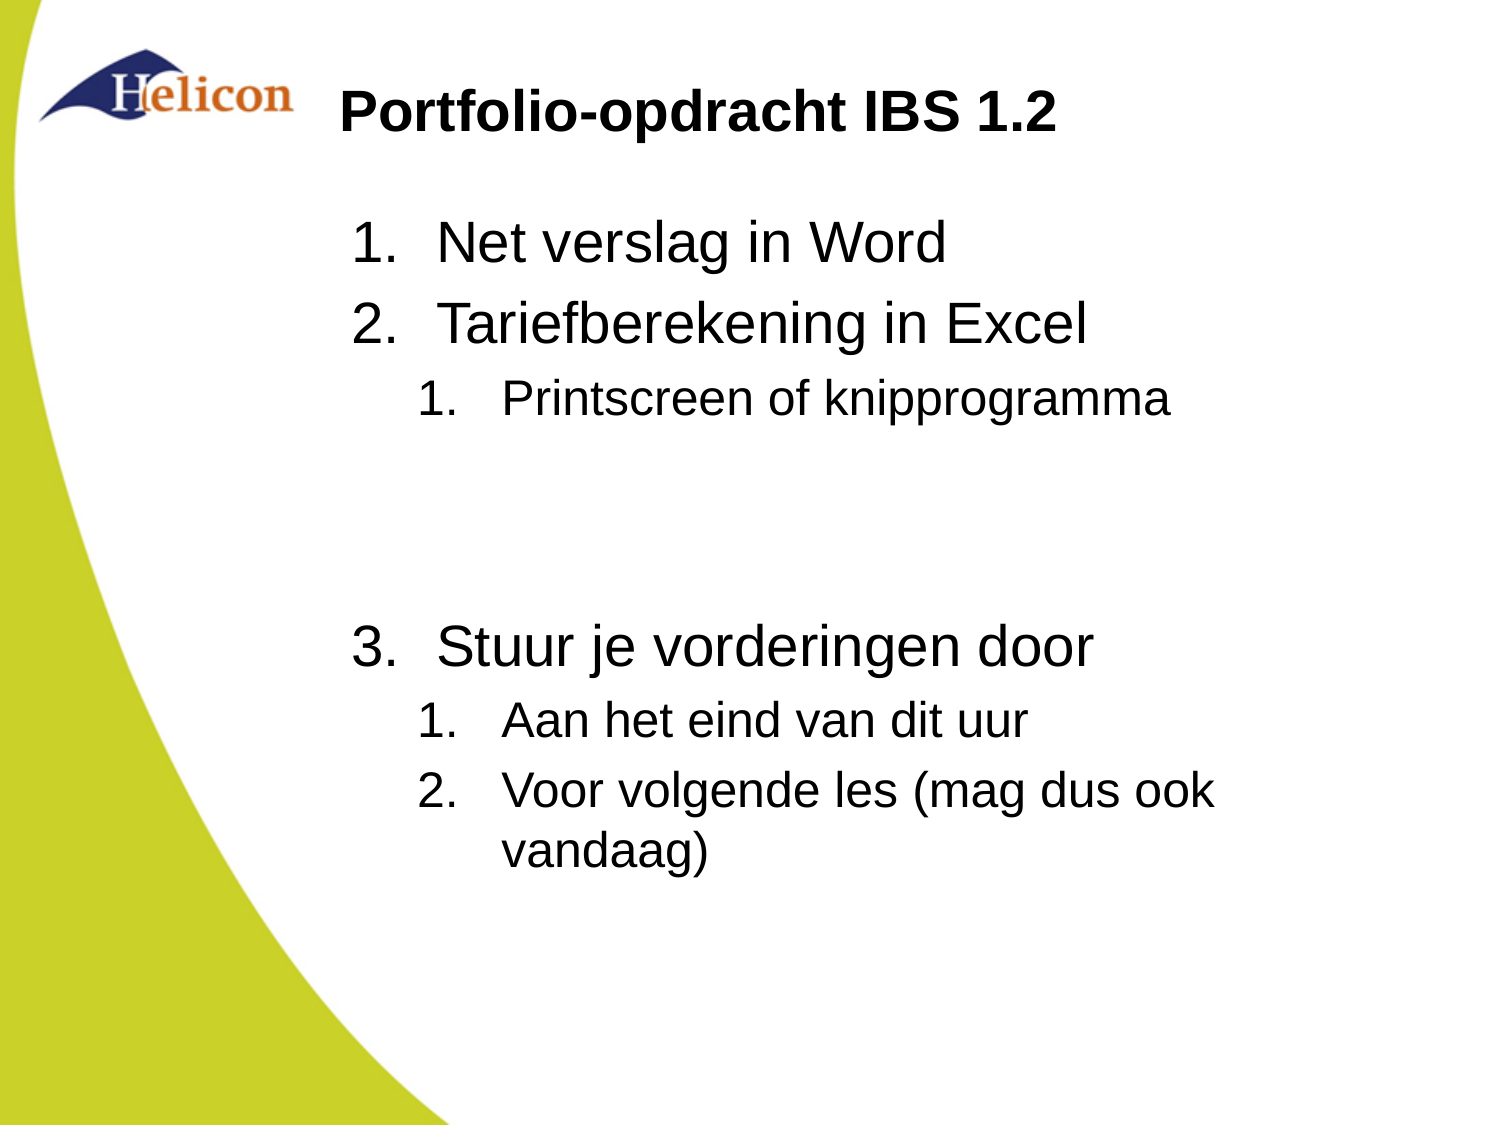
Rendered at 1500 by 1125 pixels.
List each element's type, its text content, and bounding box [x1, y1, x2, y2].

list Net verslag in Word Tariefberekening in Excel Printscreen of knipprogramma Stuur je vorderingen door Aan het eind van dit uur Voor volgende les (mag dus ook vandaag) [336, 196, 1425, 1005]
title Portfolio-opdracht IBS 1.2 [324, 54, 1415, 161]
picture [0, 0, 1500, 1125]
